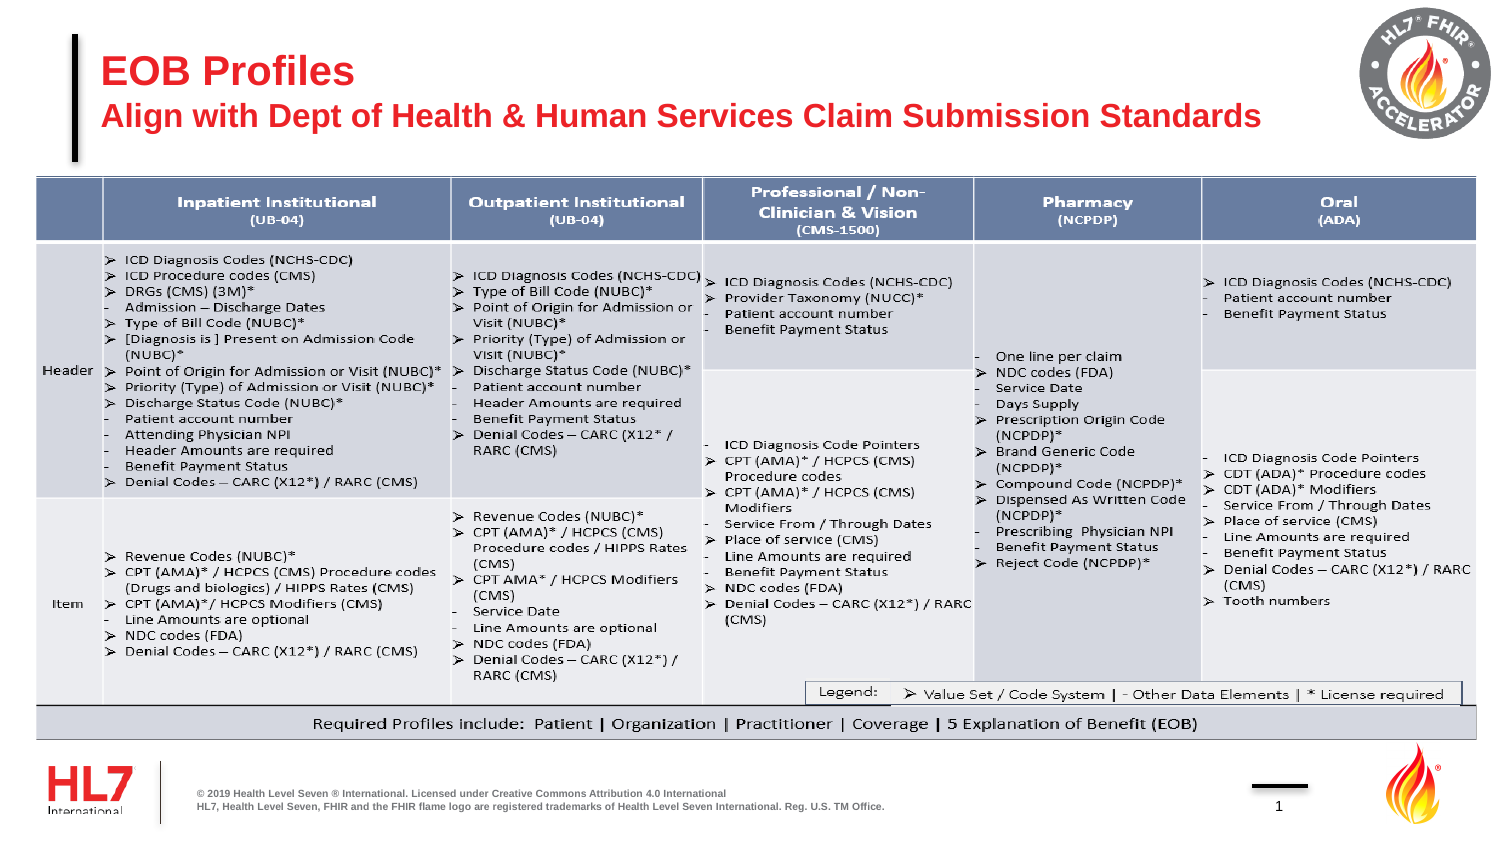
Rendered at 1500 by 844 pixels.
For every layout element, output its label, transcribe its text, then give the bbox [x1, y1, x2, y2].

picture [36, 176, 1477, 740]
picture [1386, 742, 1441, 824]
title EOB Profiles Align with Dept of Health & Human Services Claim Submission Standards [100, 25, 1451, 154]
slide_number 1 [1257, 788, 1302, 815]
picture [1359, 7, 1491, 139]
footer © 2019 Health Level Seven ® International. Licensed under Creative Commons Attribution 4.0 International HL7, Health Level Seven, FHIR and the FHIR flame logo are registered trademarks of Health Level Seven International. Reg. U.S. TM Office. [196, 786, 941, 813]
